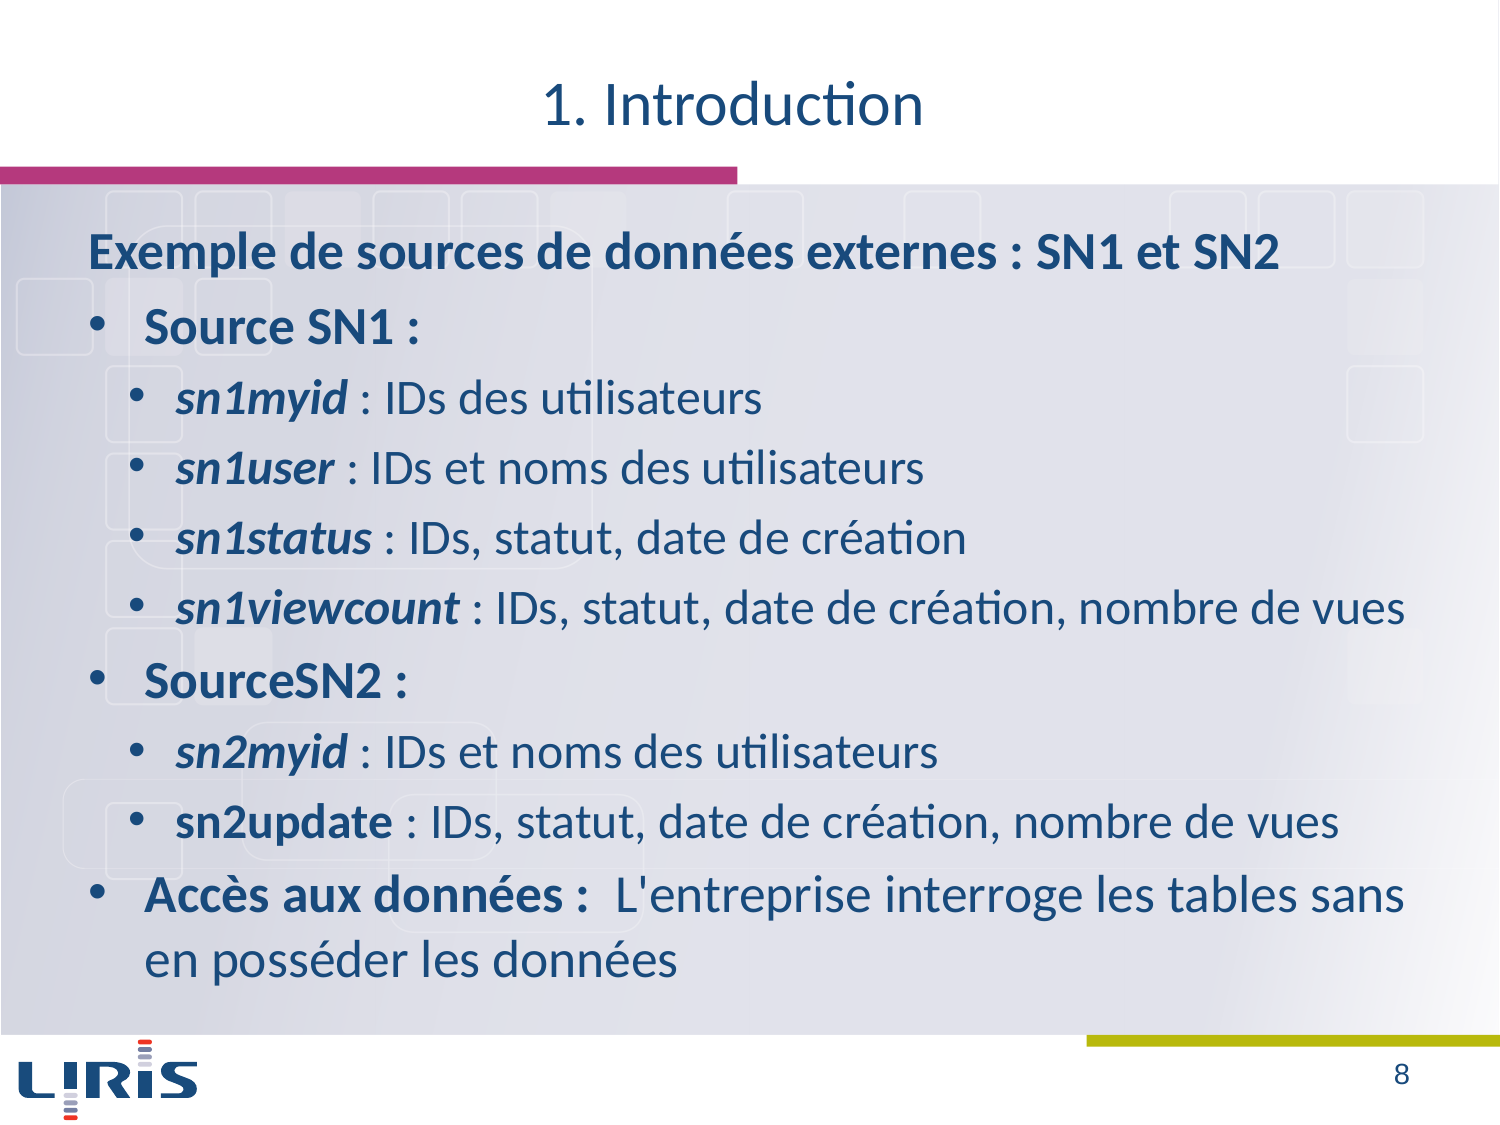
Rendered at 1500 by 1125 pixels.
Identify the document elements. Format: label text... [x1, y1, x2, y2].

slide_number 8 [1230, 1042, 1425, 1103]
title 1. Introduction [57, 54, 1408, 147]
list Exemple de sources de données externes : SN1 et SN2 Source SN1 : sn1myid : IDs des utilisateurs sn1user : IDs et noms des utilisateurs sn1status : IDs, statut, date de création sn1viewcount : IDs, statut, date de création, nombre de vues SourceSN2 : sn2myid : IDs et noms des utilisateurs sn2update : IDs, statut, date de création, nombre de vues Accès aux données : L'entreprise interroge les tables sans en posséder les données [73, 208, 1452, 1012]
picture [1, 185, 1499, 1034]
